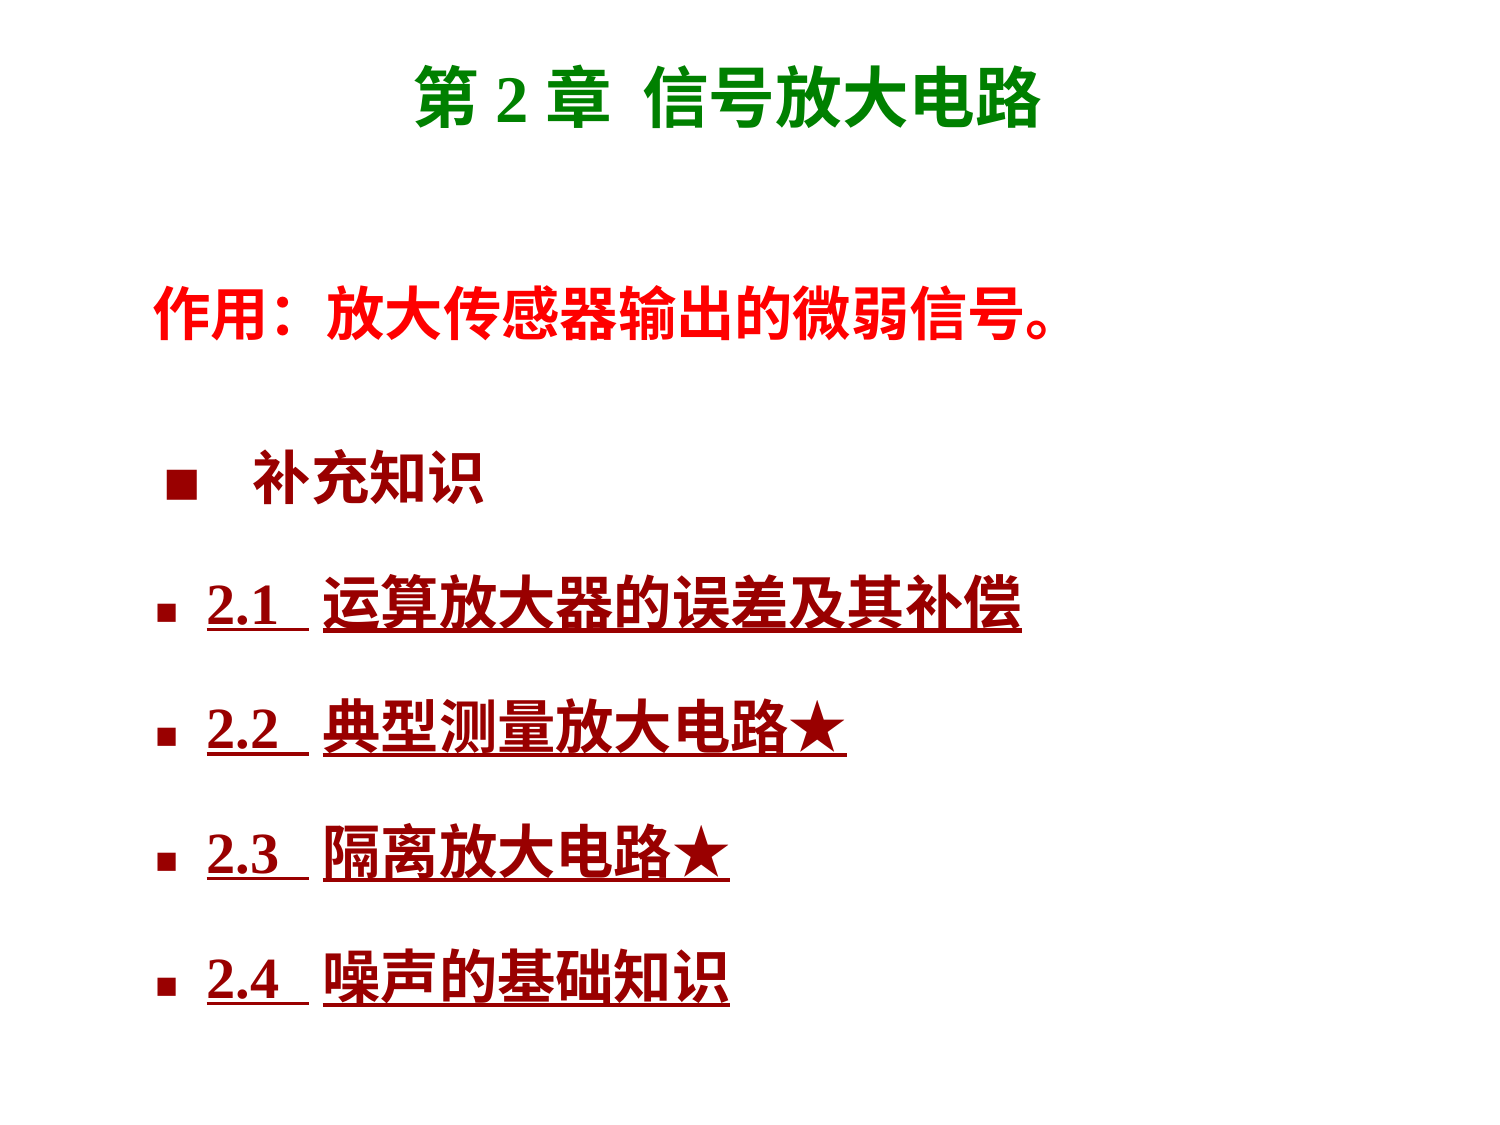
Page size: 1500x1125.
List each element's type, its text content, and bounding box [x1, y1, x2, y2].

title 第2章 信号放大电路 [114, 47, 1341, 164]
text_box 作用：放大传感器输出的微弱信号。 [110, 255, 1280, 374]
list ■ 补充知识 ■ 2.1 运算放大器的误差及其补偿 ■ 2.2 典型测量放大电路★ ■ 2.3 隔离放大电路★ ■ 2.4 噪声的基础知识 [140, 419, 1310, 1000]
